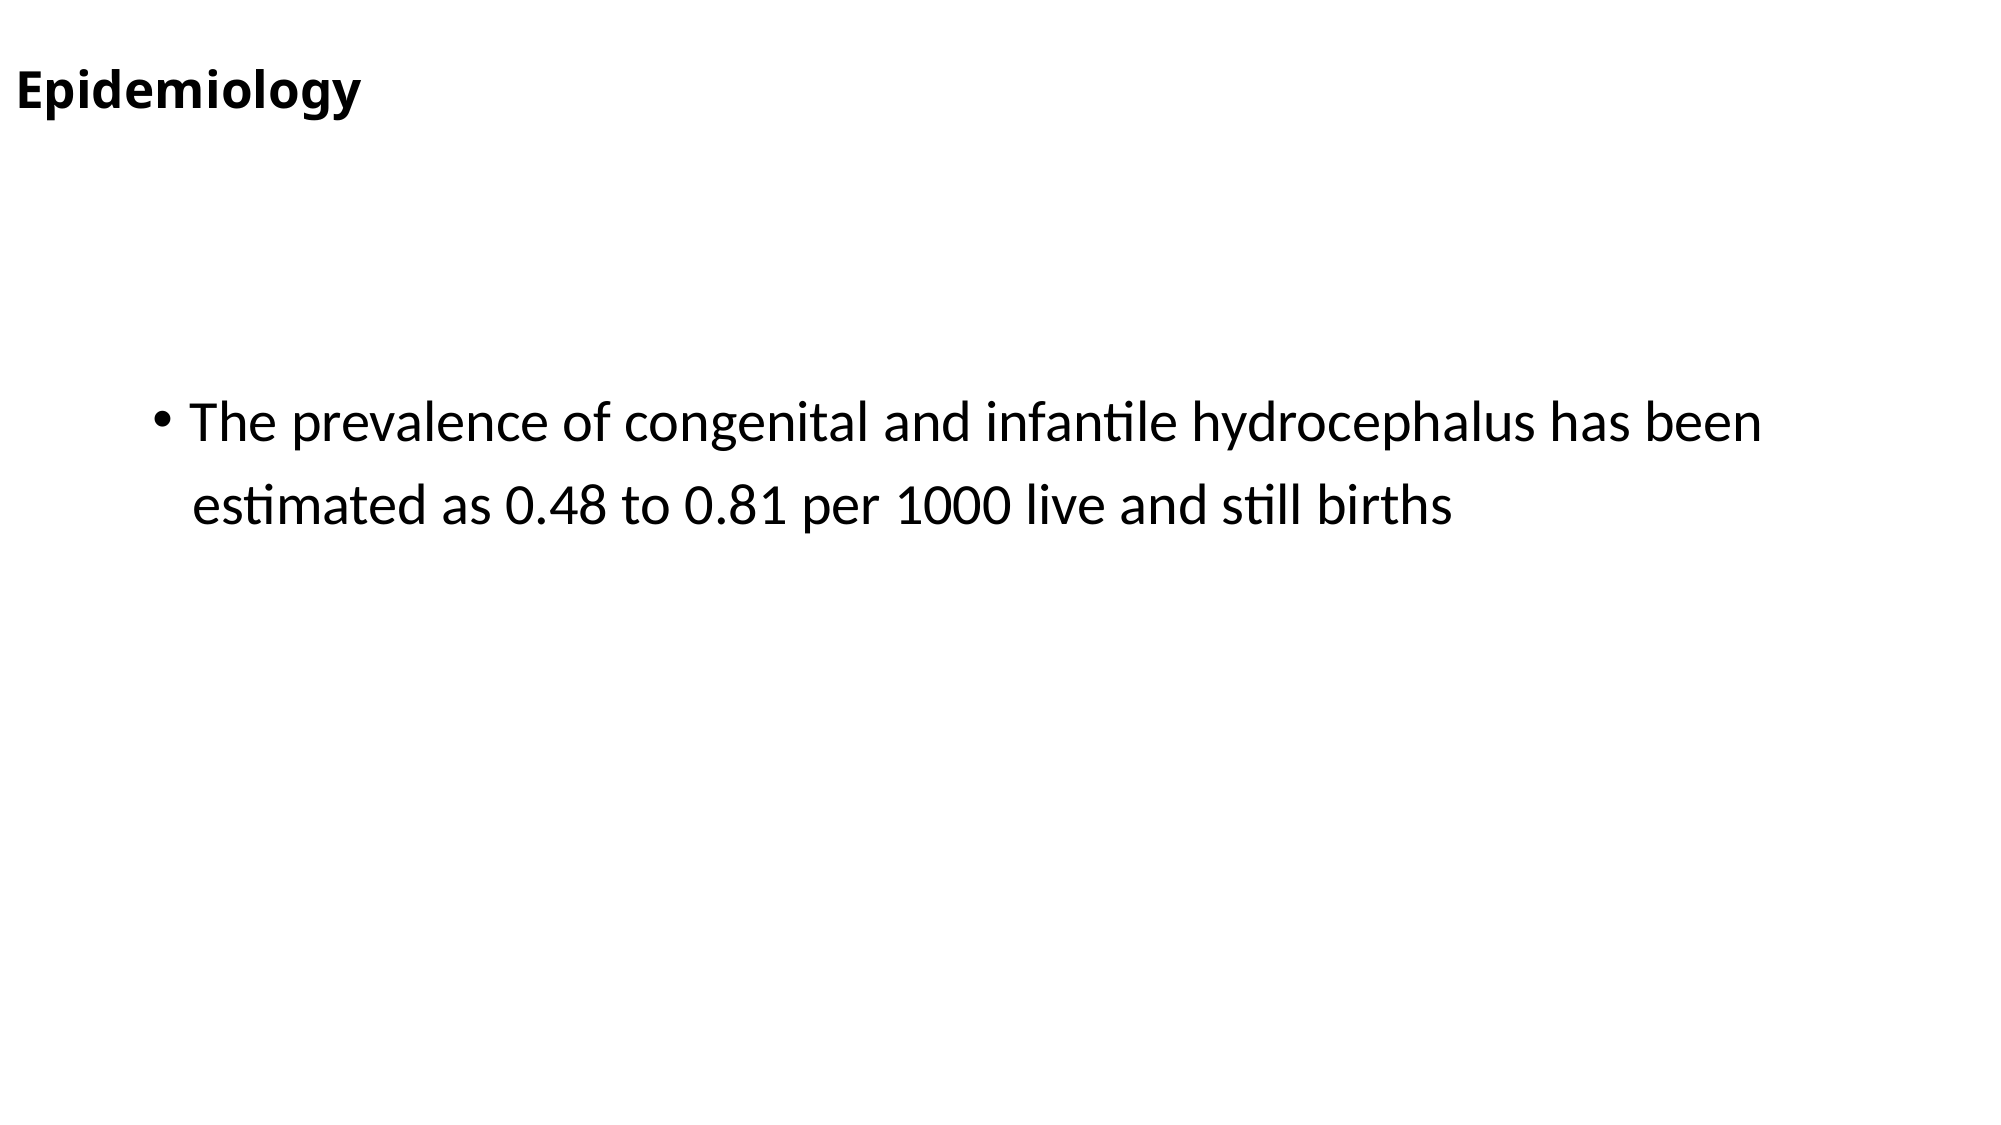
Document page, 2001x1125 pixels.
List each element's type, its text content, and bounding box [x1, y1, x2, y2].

list The prevalence of congenital and infantile hydrocephalus has been estimated as 0.48 to 0.81 per 1000 live and still births [137, 299, 1863, 1014]
title Epidemiology [0, 0, 1863, 191]
